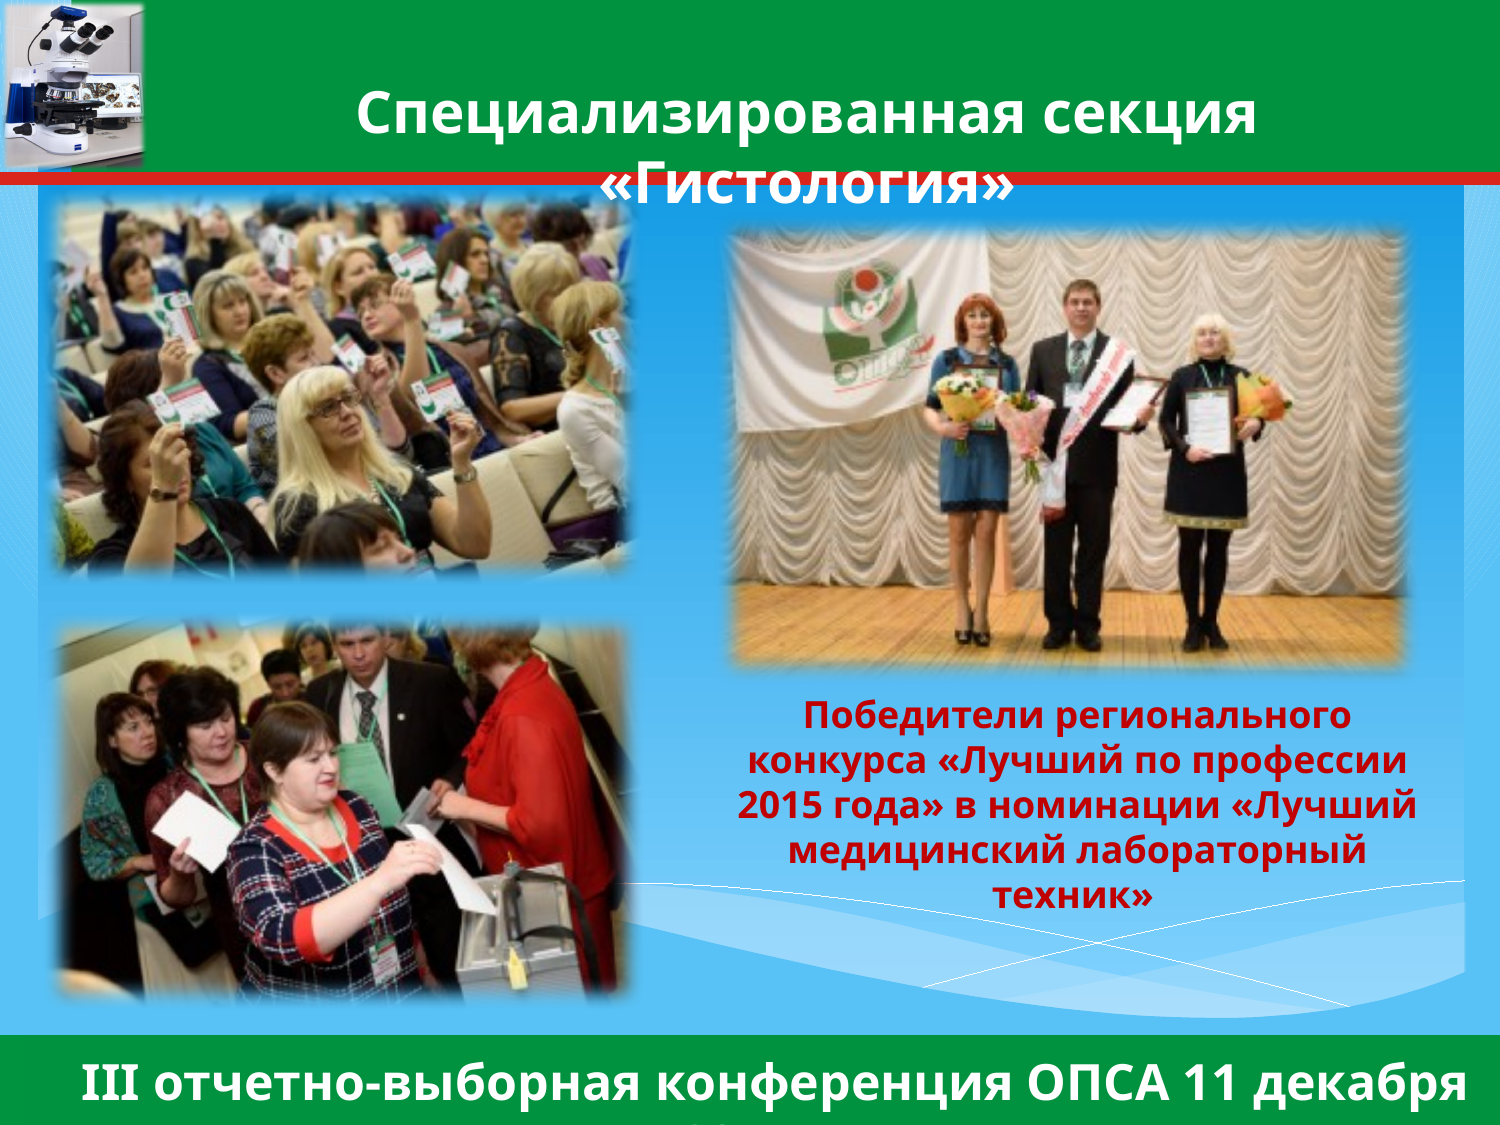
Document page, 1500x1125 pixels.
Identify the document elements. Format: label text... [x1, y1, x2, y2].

picture [42, 609, 644, 1011]
picture [0, 0, 1500, 587]
text_box Специализированная секция «Гистология» [649, 193, 1421, 223]
picture [0, 1034, 1500, 1125]
text_box Победители регионального конкурса «Лучший по профессии 2015 года» в номинации «Лучший медицинский лабораторный техник» [714, 683, 1442, 924]
picture [714, 212, 1421, 685]
